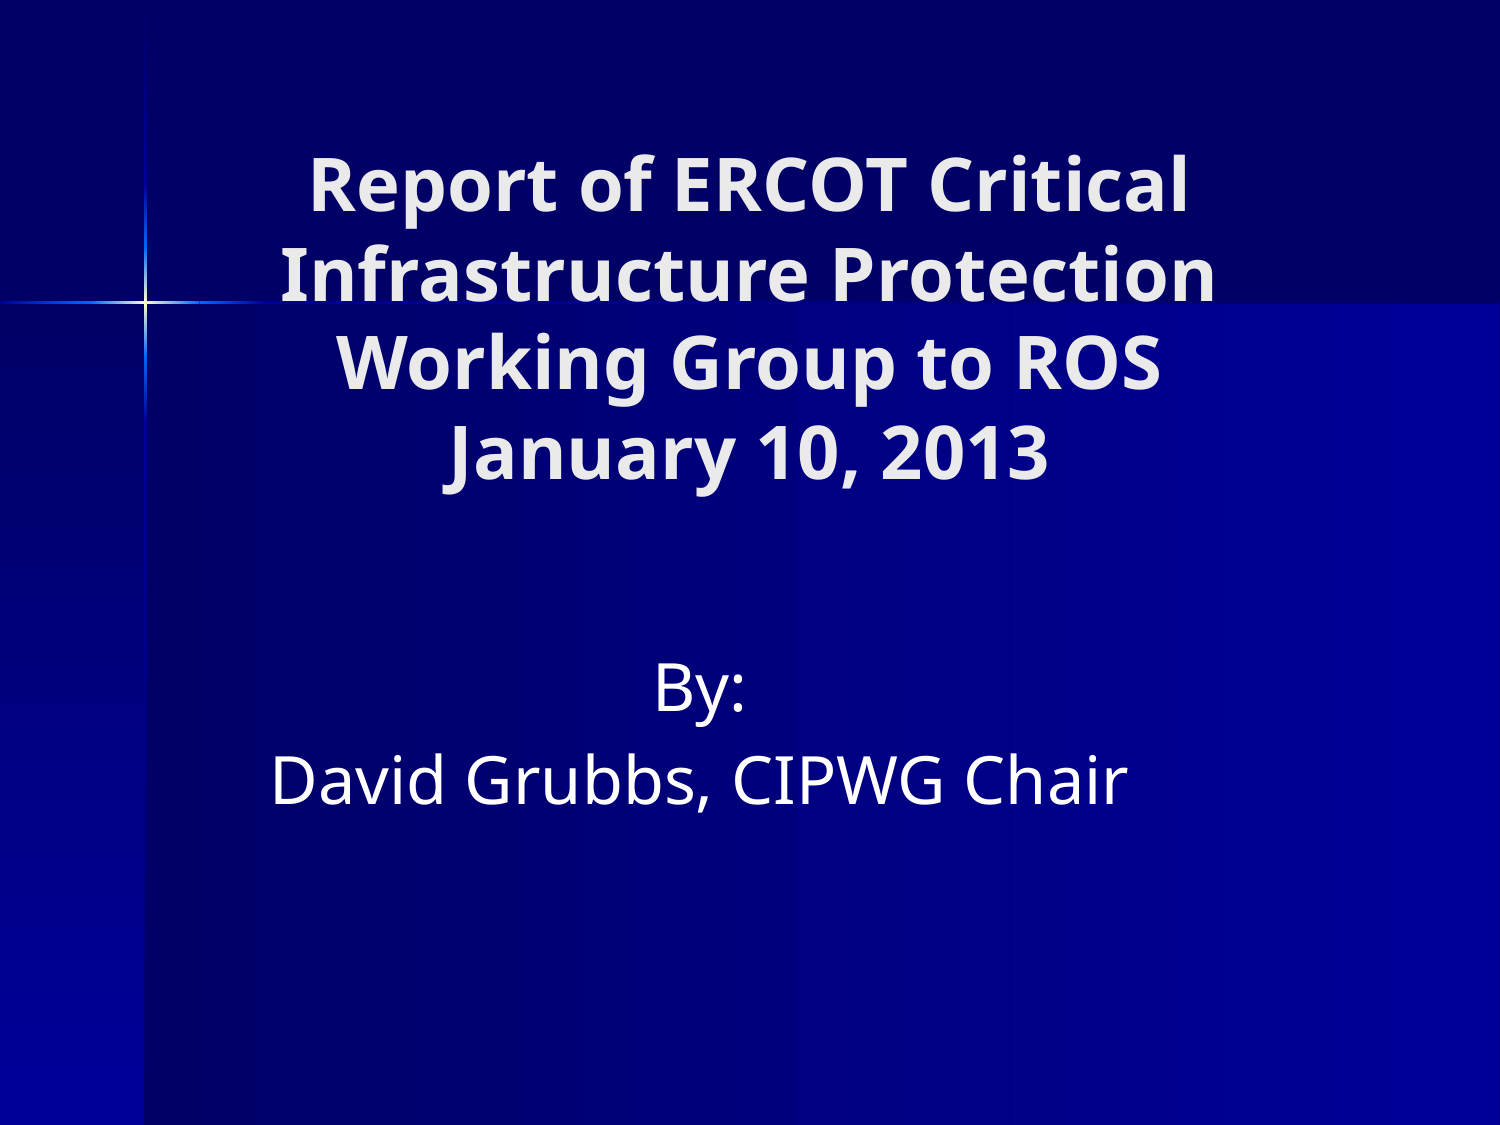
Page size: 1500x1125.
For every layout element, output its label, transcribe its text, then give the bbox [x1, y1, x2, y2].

title Report of ERCOT Critical Infrastructure Protection Working Group to ROS January 10, 2013 [112, 125, 1388, 591]
subtitle By: David Grubbs, CIPWG Chair [174, 637, 1225, 925]
